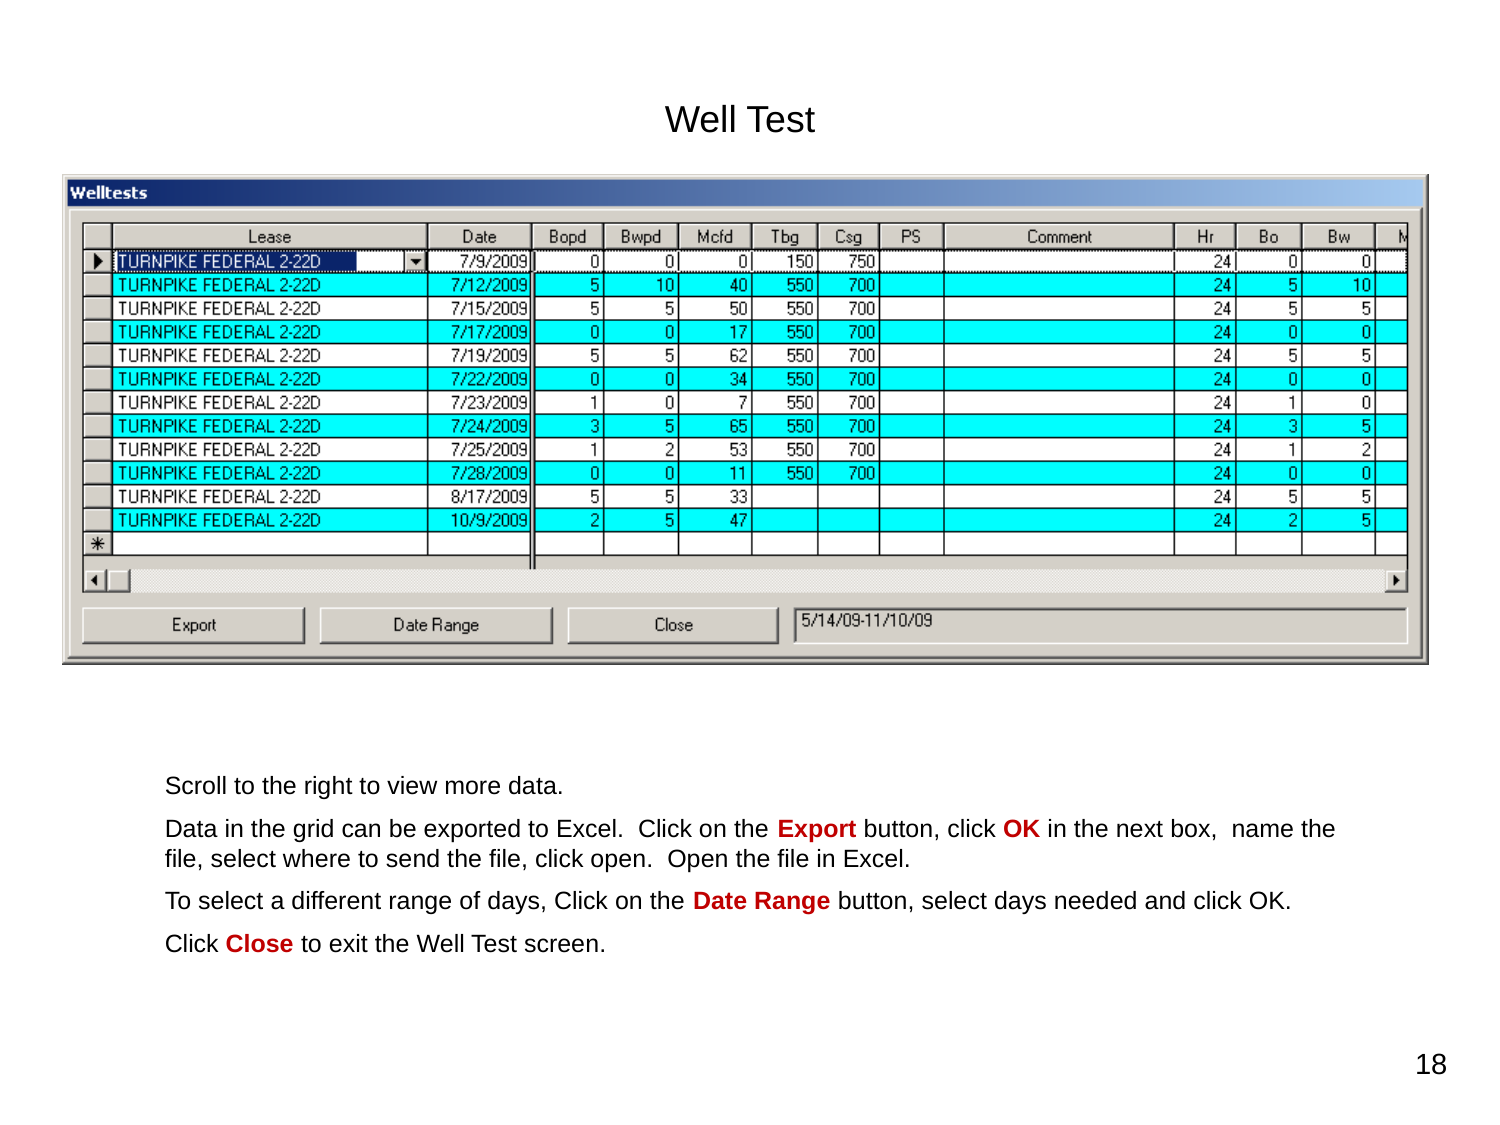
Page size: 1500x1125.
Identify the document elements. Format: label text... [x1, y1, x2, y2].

slide_number 18 [1374, 1037, 1463, 1089]
picture [62, 174, 1429, 665]
text_box Scroll to the right to view more data. Data in the grid can be exported to Excel. Click on the Export button, click OK in the next box, name the file, select where to send the file, click open. Open the file in Excel. To select a different range of days, Click on the Date Range button, select days needed and click OK. Click Close to exit the Well Test screen. [149, 762, 1363, 965]
text_box Well Test [650, 87, 838, 148]
